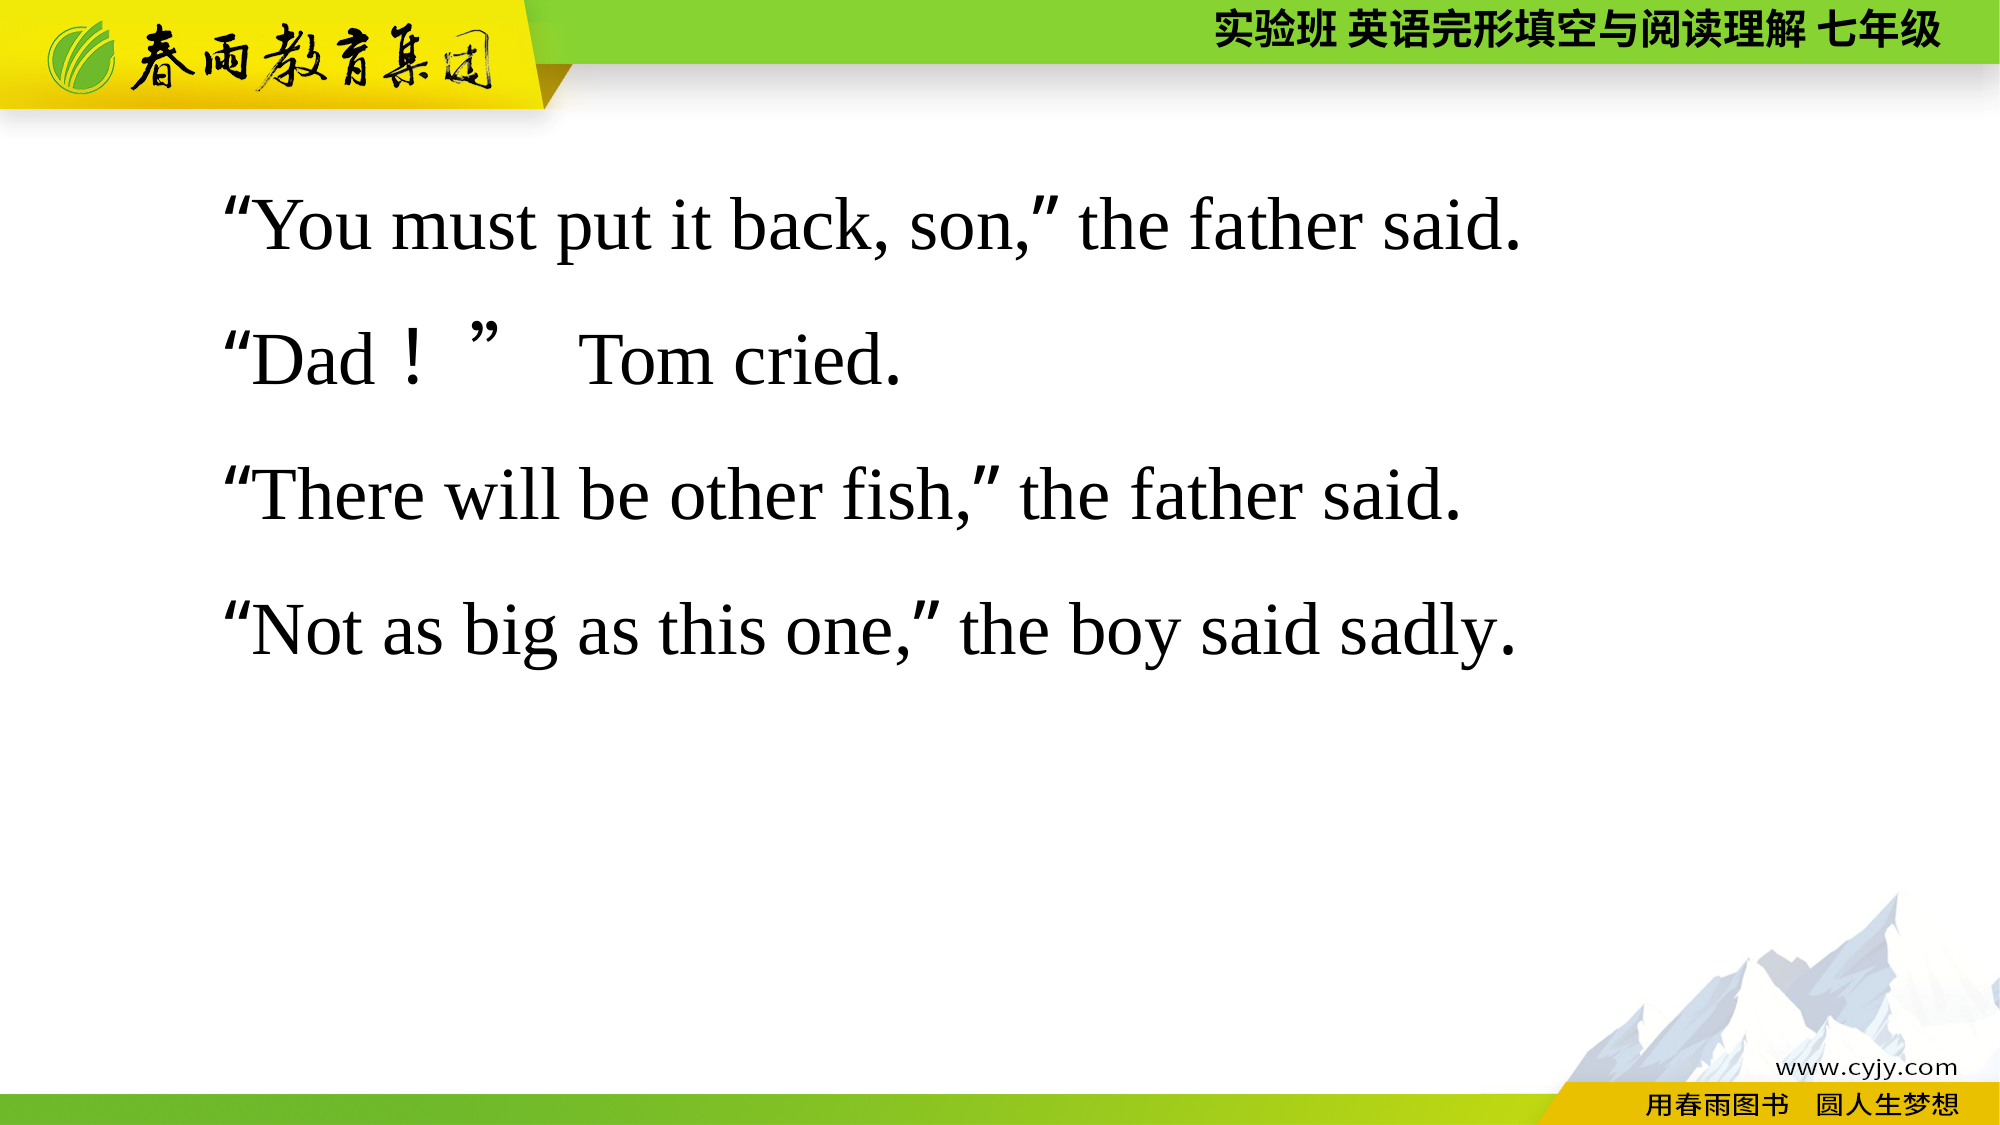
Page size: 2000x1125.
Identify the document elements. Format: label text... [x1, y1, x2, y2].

list “You must put it back, son,” the father said. “Dad！” Tom cried. “There will be other fish,” the father said. “Not as big as this one,” the boy said sadly. [59, 122, 1944, 666]
picture [0, 0, 2000, 1125]
